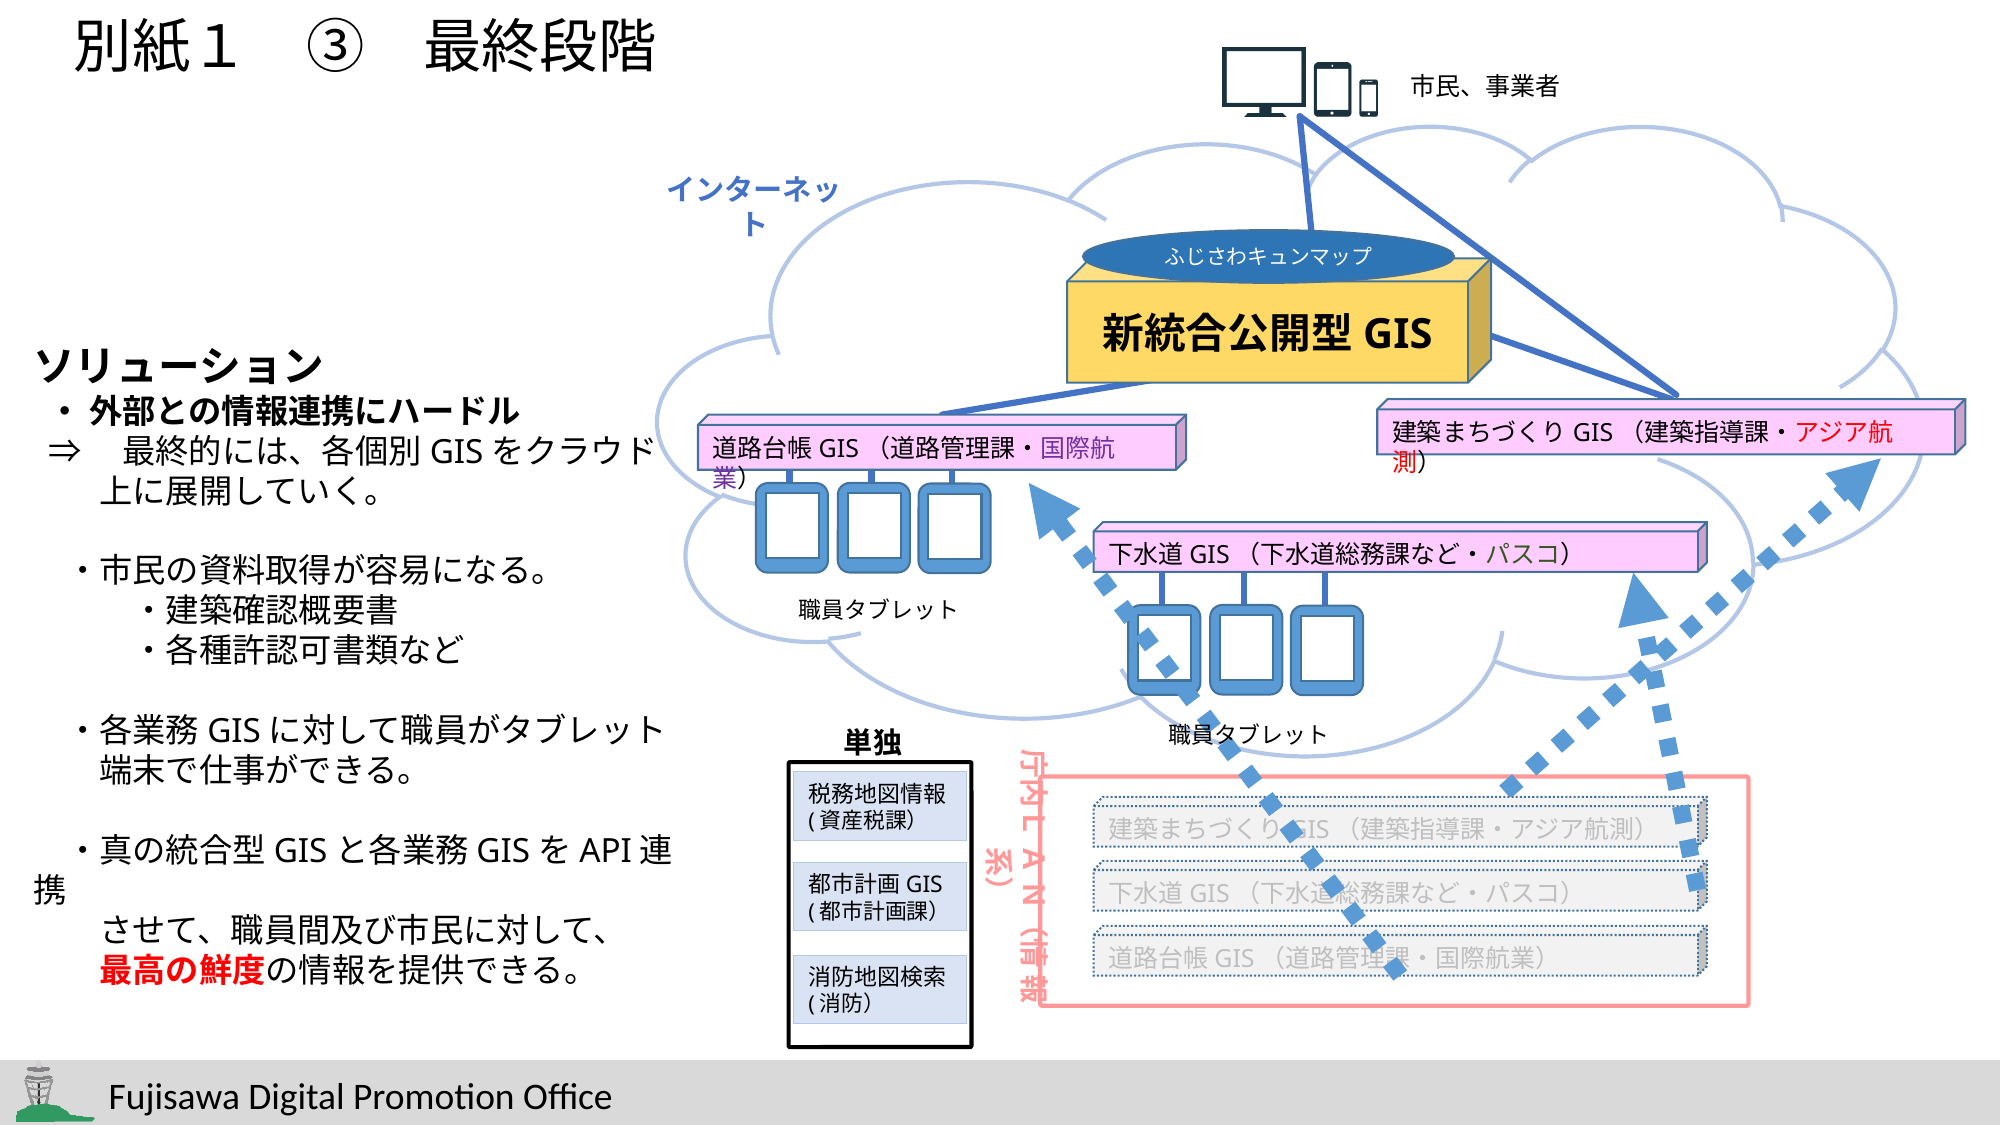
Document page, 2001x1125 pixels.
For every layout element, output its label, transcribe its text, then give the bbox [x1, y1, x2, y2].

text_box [1299, 116, 1316, 269]
text_box [1094, 573, 1479, 750]
text_box [1057, 815, 1750, 1007]
text_box 別紙１ ③ 最終段階 [0, 1, 1091, 87]
text_box 市民、事業者 [1378, 55, 1594, 115]
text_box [1210, 604, 1283, 695]
text_box [1094, 775, 1479, 803]
text_box [704, 384, 1922, 720]
text_box 消防地図検索 (消防） [793, 955, 967, 1024]
text_box [787, 761, 973, 1049]
text_box 道路台帳GIS（道路管理課・国際航業） [1092, 924, 1708, 977]
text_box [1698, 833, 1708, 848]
picture [1222, 47, 1378, 117]
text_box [755, 483, 828, 573]
text_box 新統合公開型GIS [1066, 262, 1299, 384]
text_box [1677, 129, 1919, 398]
text_box ソリューション ・ 外部との情報連携にハードル ⇒ 最終的には、各個別GISをクラウド 上に展開していく。 ・市民の資料取得が容易になる。 ・建築確認概要書 ・各種許認可書類など ・各業務GISに対して職員がタブレット 端末で仕事ができる。 ・真の統合型GISと各業務GISをAPI連携 させて、職員間及び市民に対して、 最高の鮮度の情報を提供できる。 [18, 332, 704, 1036]
text_box 職員タブレット [1154, 713, 1371, 756]
text_box [704, 143, 1299, 416]
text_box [947, 364, 1245, 415]
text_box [918, 483, 991, 574]
text_box 単独 [815, 707, 932, 771]
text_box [1028, 482, 1094, 956]
text_box 建築まちづくりGIS（建築指導課・アジア航測） [1376, 398, 1967, 456]
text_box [1128, 605, 1201, 695]
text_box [1299, 116, 1677, 395]
text_box インターネット [645, 171, 863, 241]
text_box 建築まちづくりGIS（建築指導課・アジア航測） [1094, 795, 1633, 848]
text_box 道路台帳GIS（道路管理課・国際航業） [704, 413, 1188, 471]
text_box 庁内Ｌ Ａ Ｎ（情 報 系） [978, 733, 1057, 1020]
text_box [1479, 458, 1881, 815]
text_box 職員タブレット [783, 588, 1001, 631]
text_box 都市計画GIS (都市計画課） [793, 862, 967, 931]
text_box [837, 482, 910, 573]
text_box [1290, 605, 1364, 696]
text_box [1485, 395, 1677, 400]
picture [4, 1053, 128, 1125]
text_box ふじさわキュンマップ [1081, 229, 1299, 284]
text_box 税務地図情報 (資産税課） [793, 771, 967, 841]
text_box 下水道GIS（下水道総務課など・パスコ） [1094, 521, 1479, 573]
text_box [1633, 572, 1698, 891]
